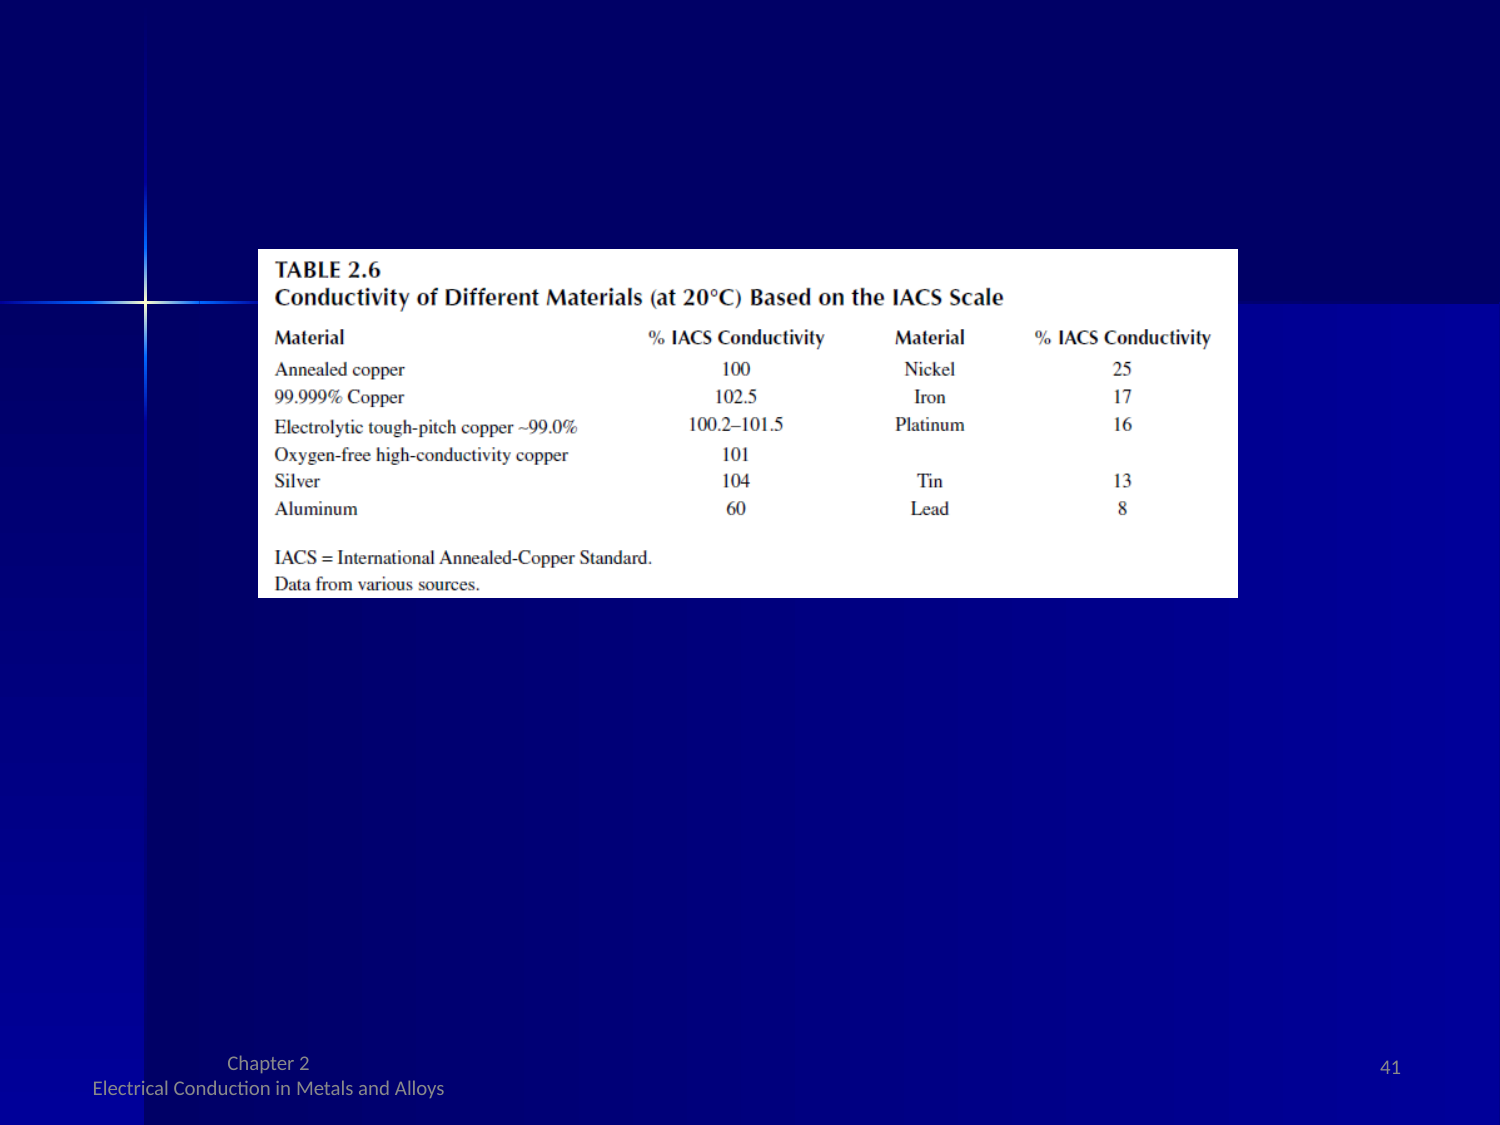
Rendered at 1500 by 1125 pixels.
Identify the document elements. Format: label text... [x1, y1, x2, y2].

slide_number Chapter 2 Electrical Conduction in Metals and Alloys [74, 1037, 463, 1113]
picture [258, 249, 1238, 598]
